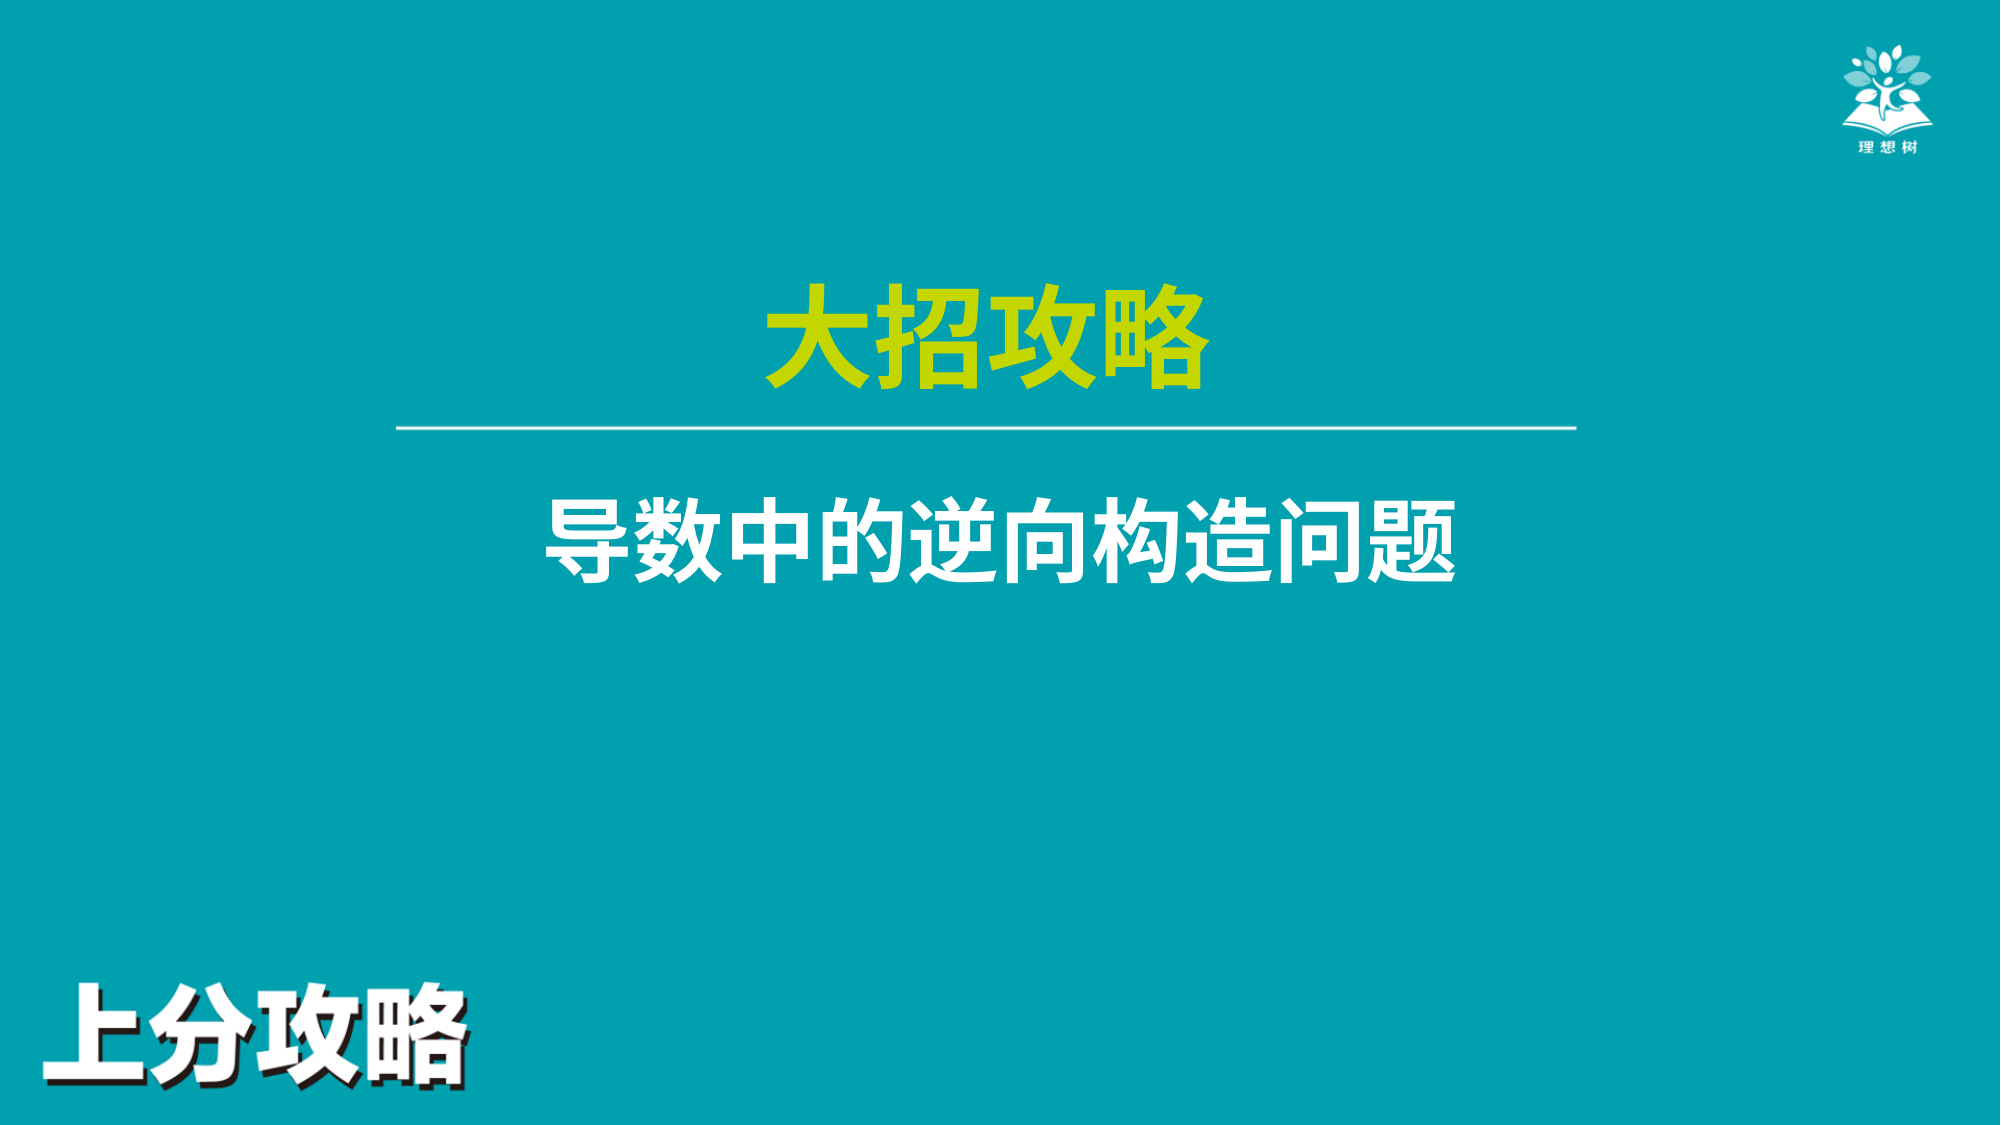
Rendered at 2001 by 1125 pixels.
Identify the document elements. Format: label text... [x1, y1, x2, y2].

text_box 大招攻略 [395, 253, 1577, 413]
picture [0, 603, 2000, 1125]
text_box 导数中的逆向构造问题 [0, 472, 2000, 603]
picture [0, 0, 2000, 472]
